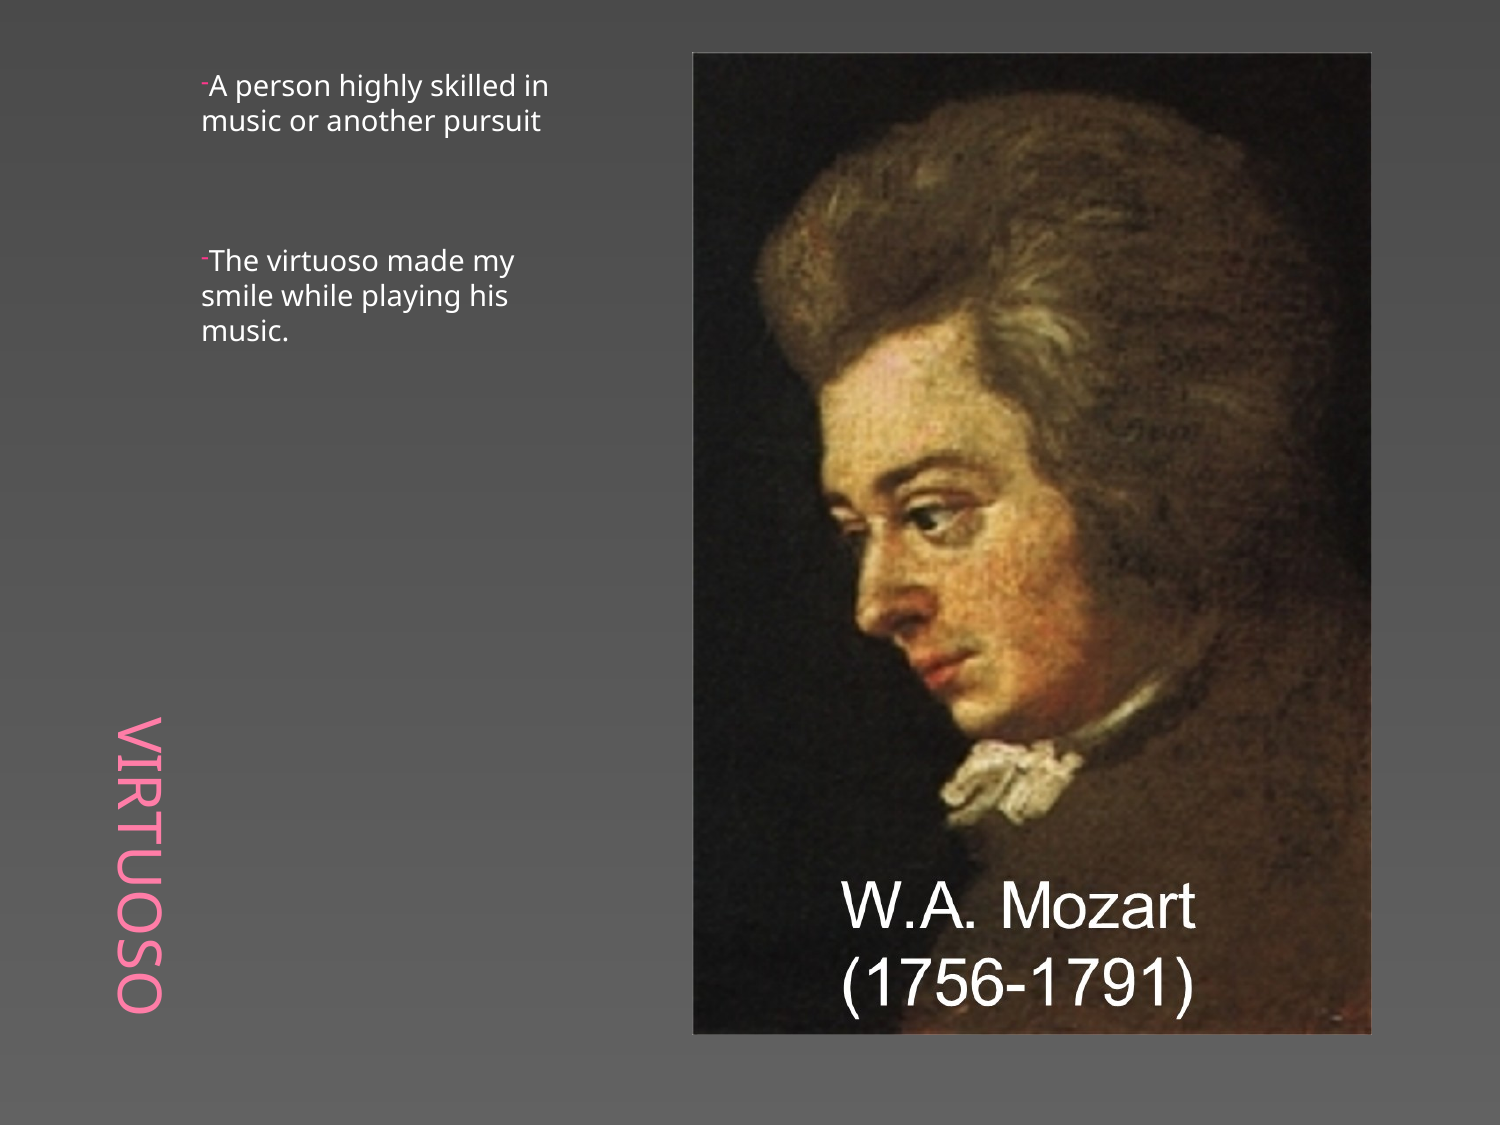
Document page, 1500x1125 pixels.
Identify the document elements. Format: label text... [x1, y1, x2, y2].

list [598, 52, 1465, 1036]
title Virtuoso [36, 60, 186, 1036]
list A person highly skilled in music or another pursuit The virtuoso made my smile while playing his music. [186, 60, 587, 1036]
